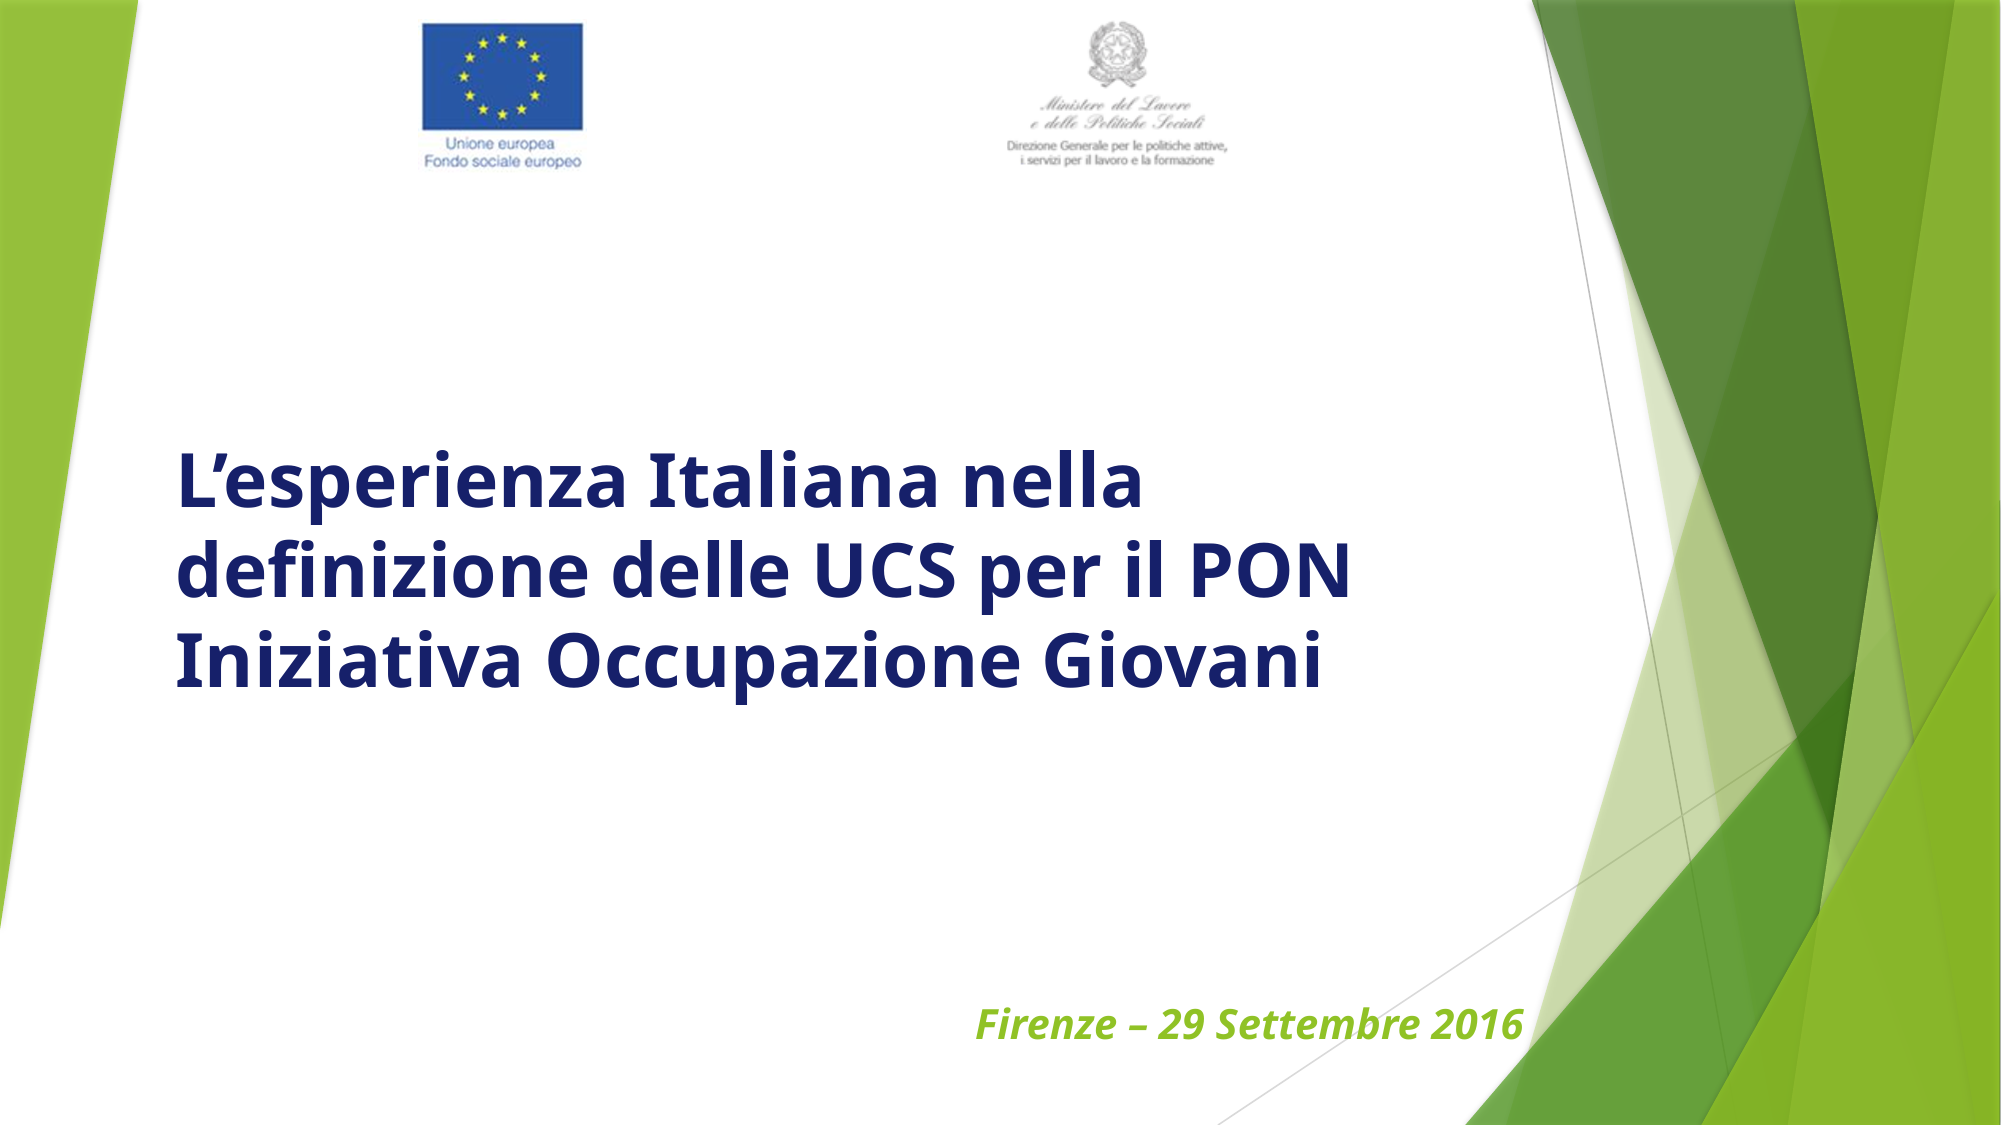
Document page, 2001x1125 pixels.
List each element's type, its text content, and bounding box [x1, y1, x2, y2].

picture [418, 19, 587, 178]
title L’esperienza Italiana nella definizione delle UCS per il PON Iniziativa Occupazione Giovani [160, 382, 1477, 754]
picture [1007, 19, 1237, 179]
subtitle Firenze – 29 Settembre 2016 [264, 945, 1539, 1125]
